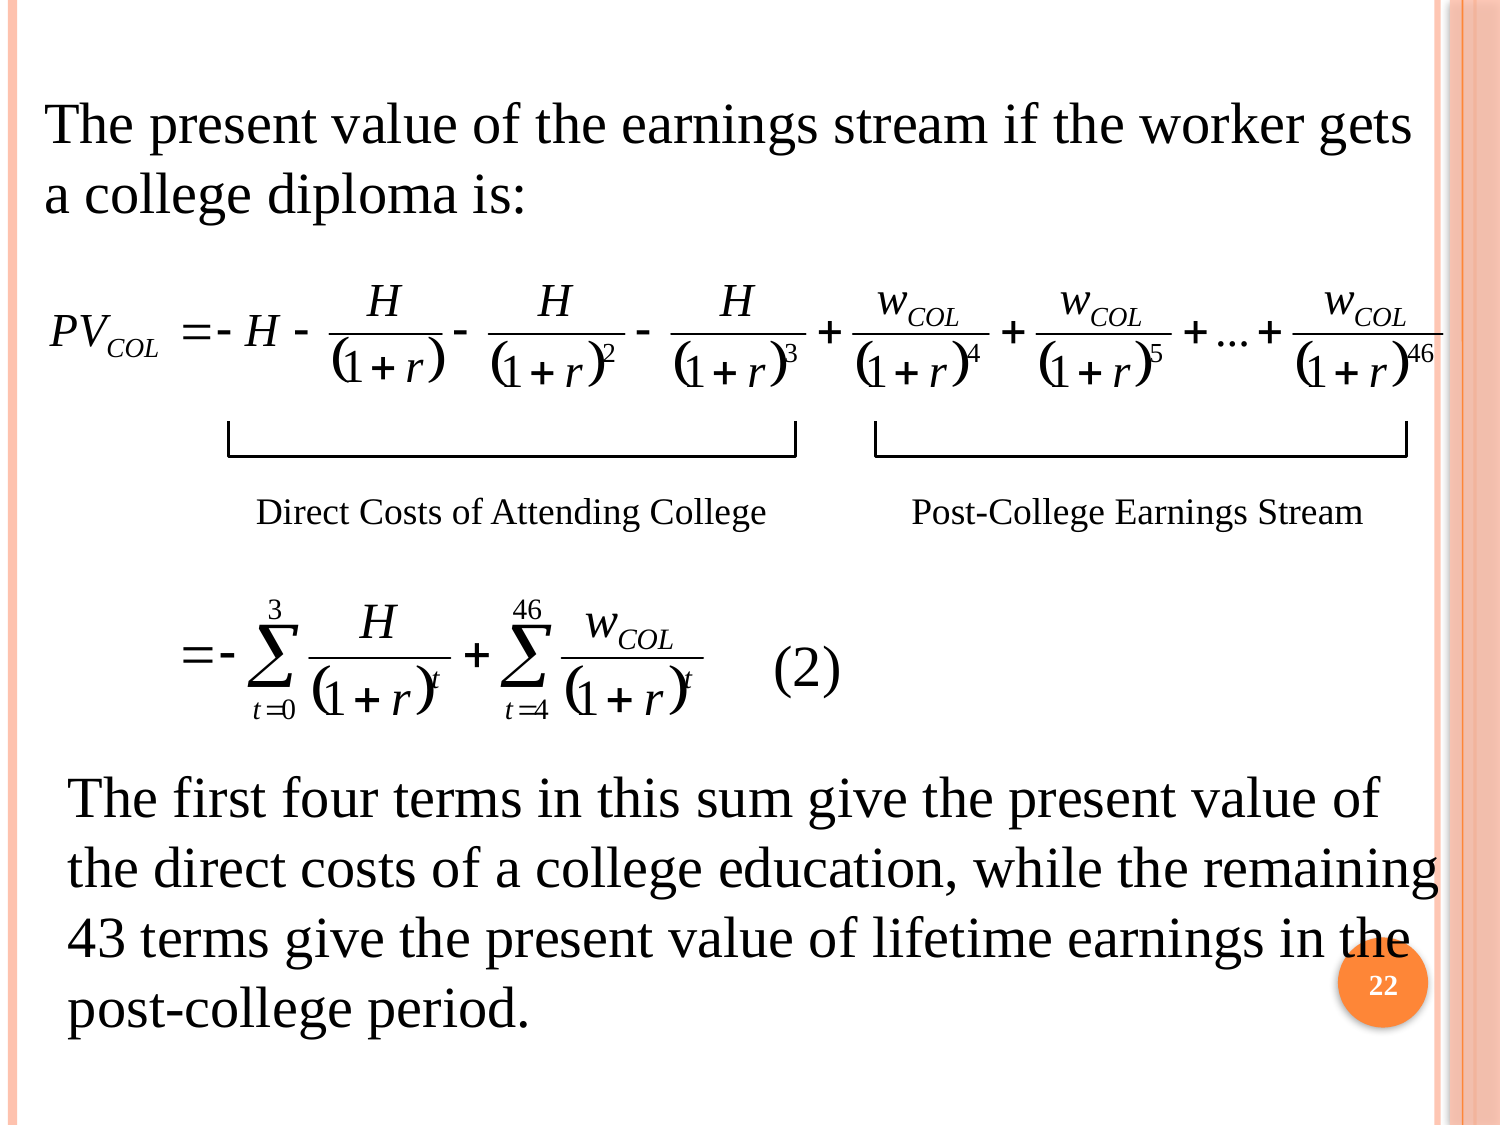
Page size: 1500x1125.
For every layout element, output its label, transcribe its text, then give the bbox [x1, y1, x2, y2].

text_box The first four terms in this sum give the present value of the direct costs of a college education, while the remaining 43 terms give the present value of lifetime earnings in the post-college period. [53, 751, 1462, 1047]
text_box The present value of the earnings stream if the worker gets a college diploma is: [751, 78, 1459, 233]
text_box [40, 266, 1454, 735]
slide_number 22 [1333, 940, 1434, 1026]
text_box The present value of the earnings stream if the worker gets a college diploma is: [29, 78, 749, 233]
